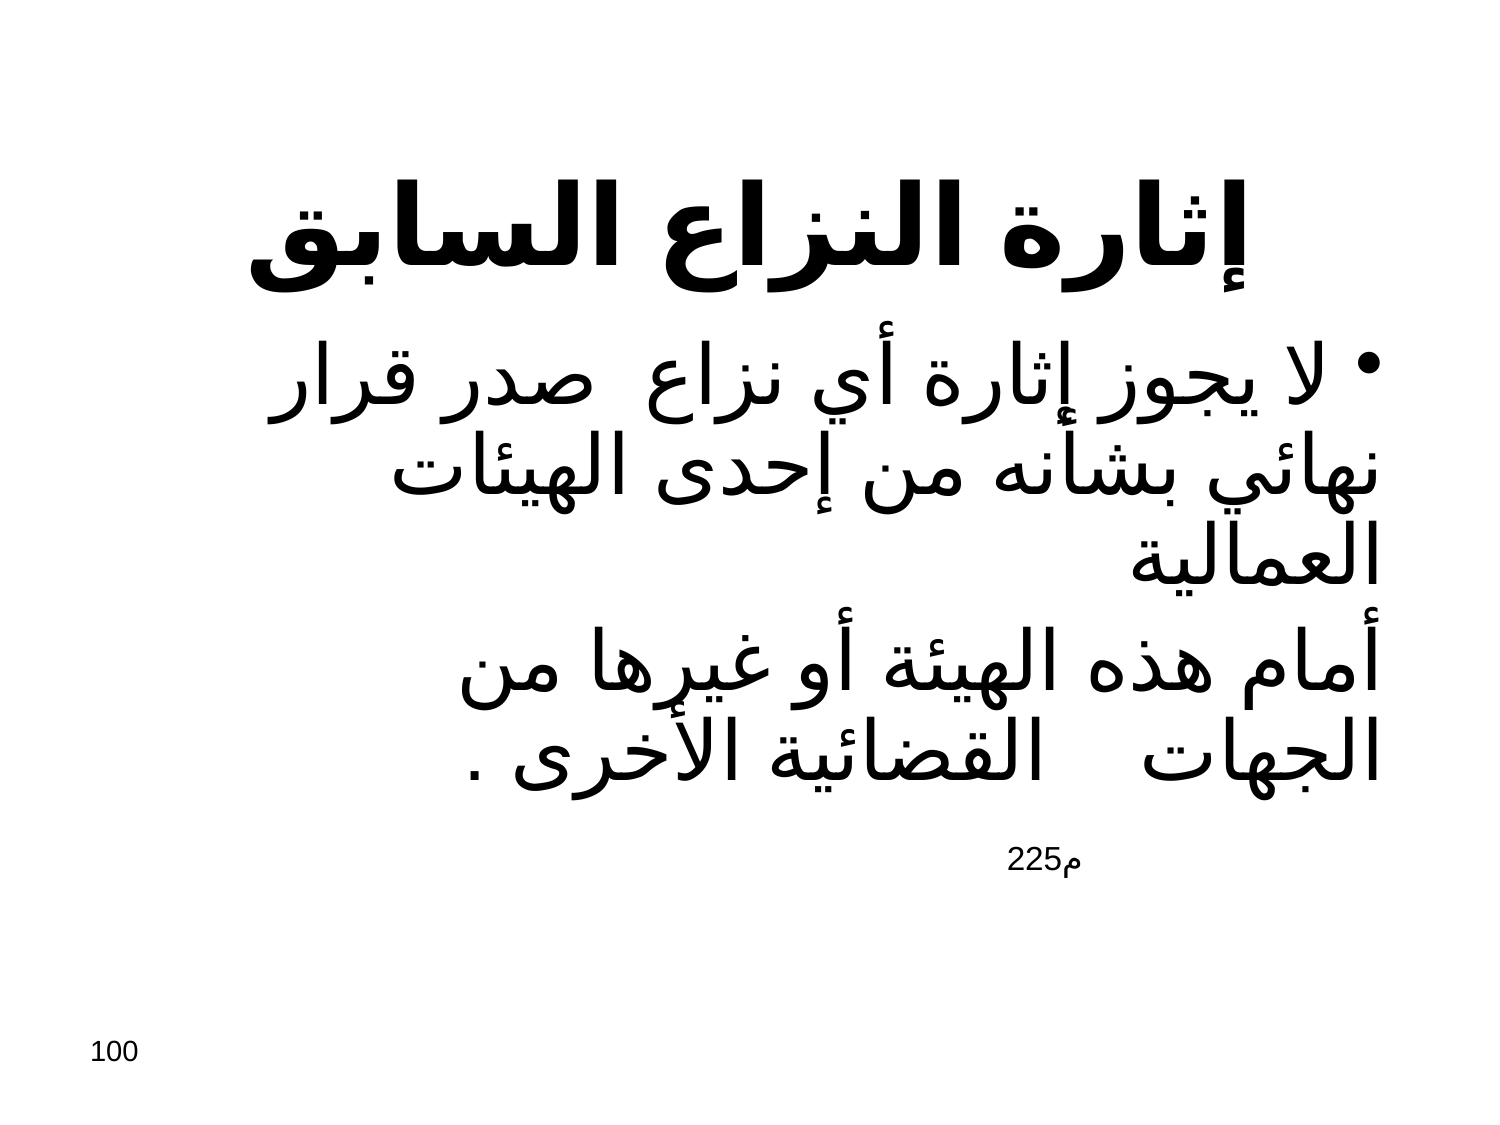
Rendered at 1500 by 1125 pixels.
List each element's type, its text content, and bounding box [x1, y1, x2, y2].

slide_number 100 [74, 1024, 426, 1103]
title إثارة النزاع السابق [112, 99, 1388, 342]
subtitle لا يجوز إثارة أي نزاع صدر قرار نهائي بشأنه من إحدى الهيئات العمالية أمام هذه الهيئة أو غيرها من الجهات القضائية الأخرى . م225 [237, 324, 1401, 951]
